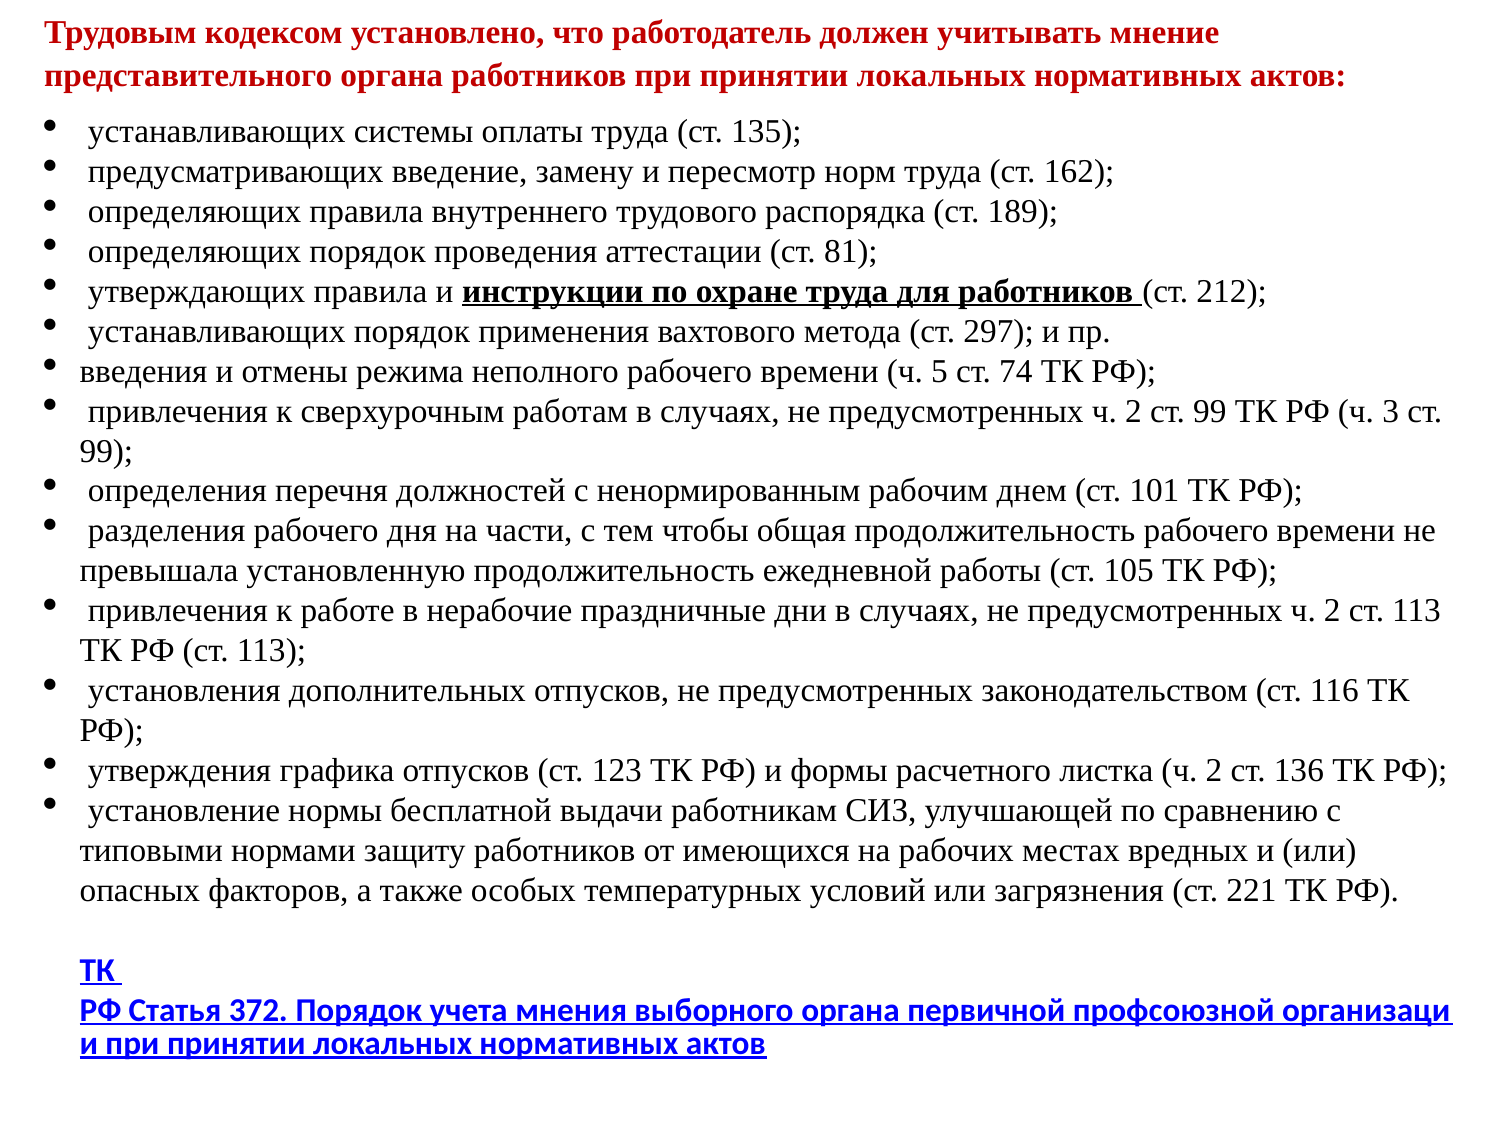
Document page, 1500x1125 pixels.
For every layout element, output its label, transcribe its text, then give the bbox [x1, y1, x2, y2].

text_box Трудовым кодексом установлено, что работодатель должен учитывать мнение представительного органа работников при принятии локальных нормативных актов: устанавливающих системы оплаты труда (ст. 135); предусматривающих введение, замену и пересмотр норм труда (ст. 162); определяющих правила внутреннего трудового распорядка (ст. 189); определяющих порядок проведения аттестации (ст. 81); утверждающих правила и инструкции по охране труда для работников (ст. 212); устанавливающих порядок применения вахтового метода (ст. 297); и пр. введения и отмены режима неполного рабочего времени (ч. 5 ст. 74 ТК РФ); привлечения к сверхурочным работам в случаях, не предусмотренных ч. 2 ст. 99 ТК РФ (ч. 3 ст. 99); определения перечня должностей с ненормированным рабочим днем (ст. 101 ТК РФ); разделения рабочего дня на части, с тем чтобы общая продолжительность рабочего времени не превышала установленную продолжительность ежедневной работы (ст. 105 ТК РФ); привлечения к работе в нерабочие праздничные дни в случаях, не предусмотренных ч. 2 ст. 113 ТК РФ (ст. 113); установления дополнительных отпусков, не предусмотренных законодательством (ст. 116 ТК РФ); утверждения графика отпусков (ст. 123 ТК РФ) и формы расчетного листка (ч. 2 ст. 136 ТК РФ); установление нормы бесплатной выдачи работникам СИЗ, улучшающей по сравнению с типовыми нормами защиту работников от имеющихся на рабочих местах вредных и (или) опасных факторов, а также особых температурных условий или загрязнения (ст. 221 ТК РФ). ТК РФ Статья 372. Порядок учета мнения выборного органа первичной профсоюзной организации при принятии локальных нормативных актов [29, 0, 1471, 1075]
